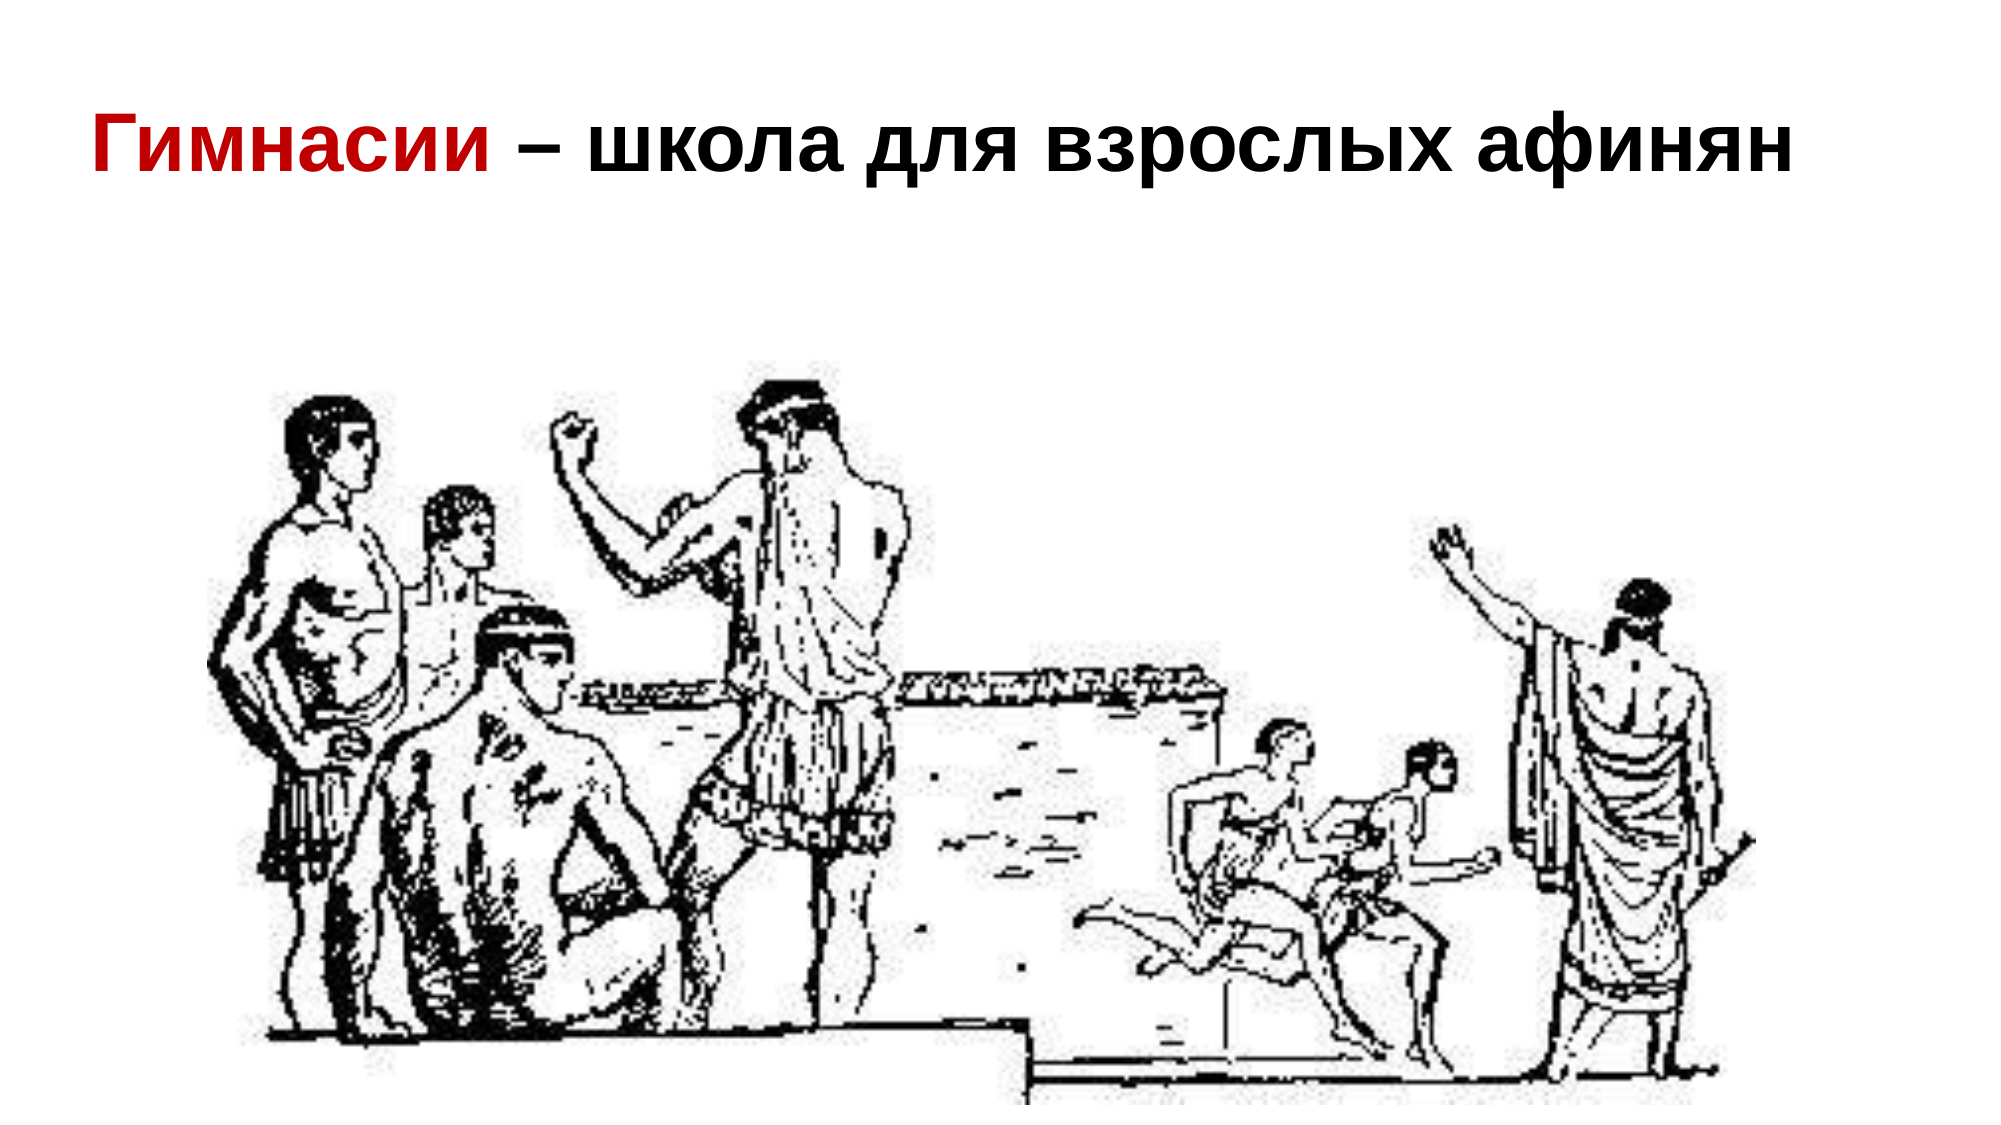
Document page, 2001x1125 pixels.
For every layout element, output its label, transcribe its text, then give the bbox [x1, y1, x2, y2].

picture [207, 331, 1756, 1105]
title Гимнасии – школа для взрослых афинян [75, 39, 1950, 250]
